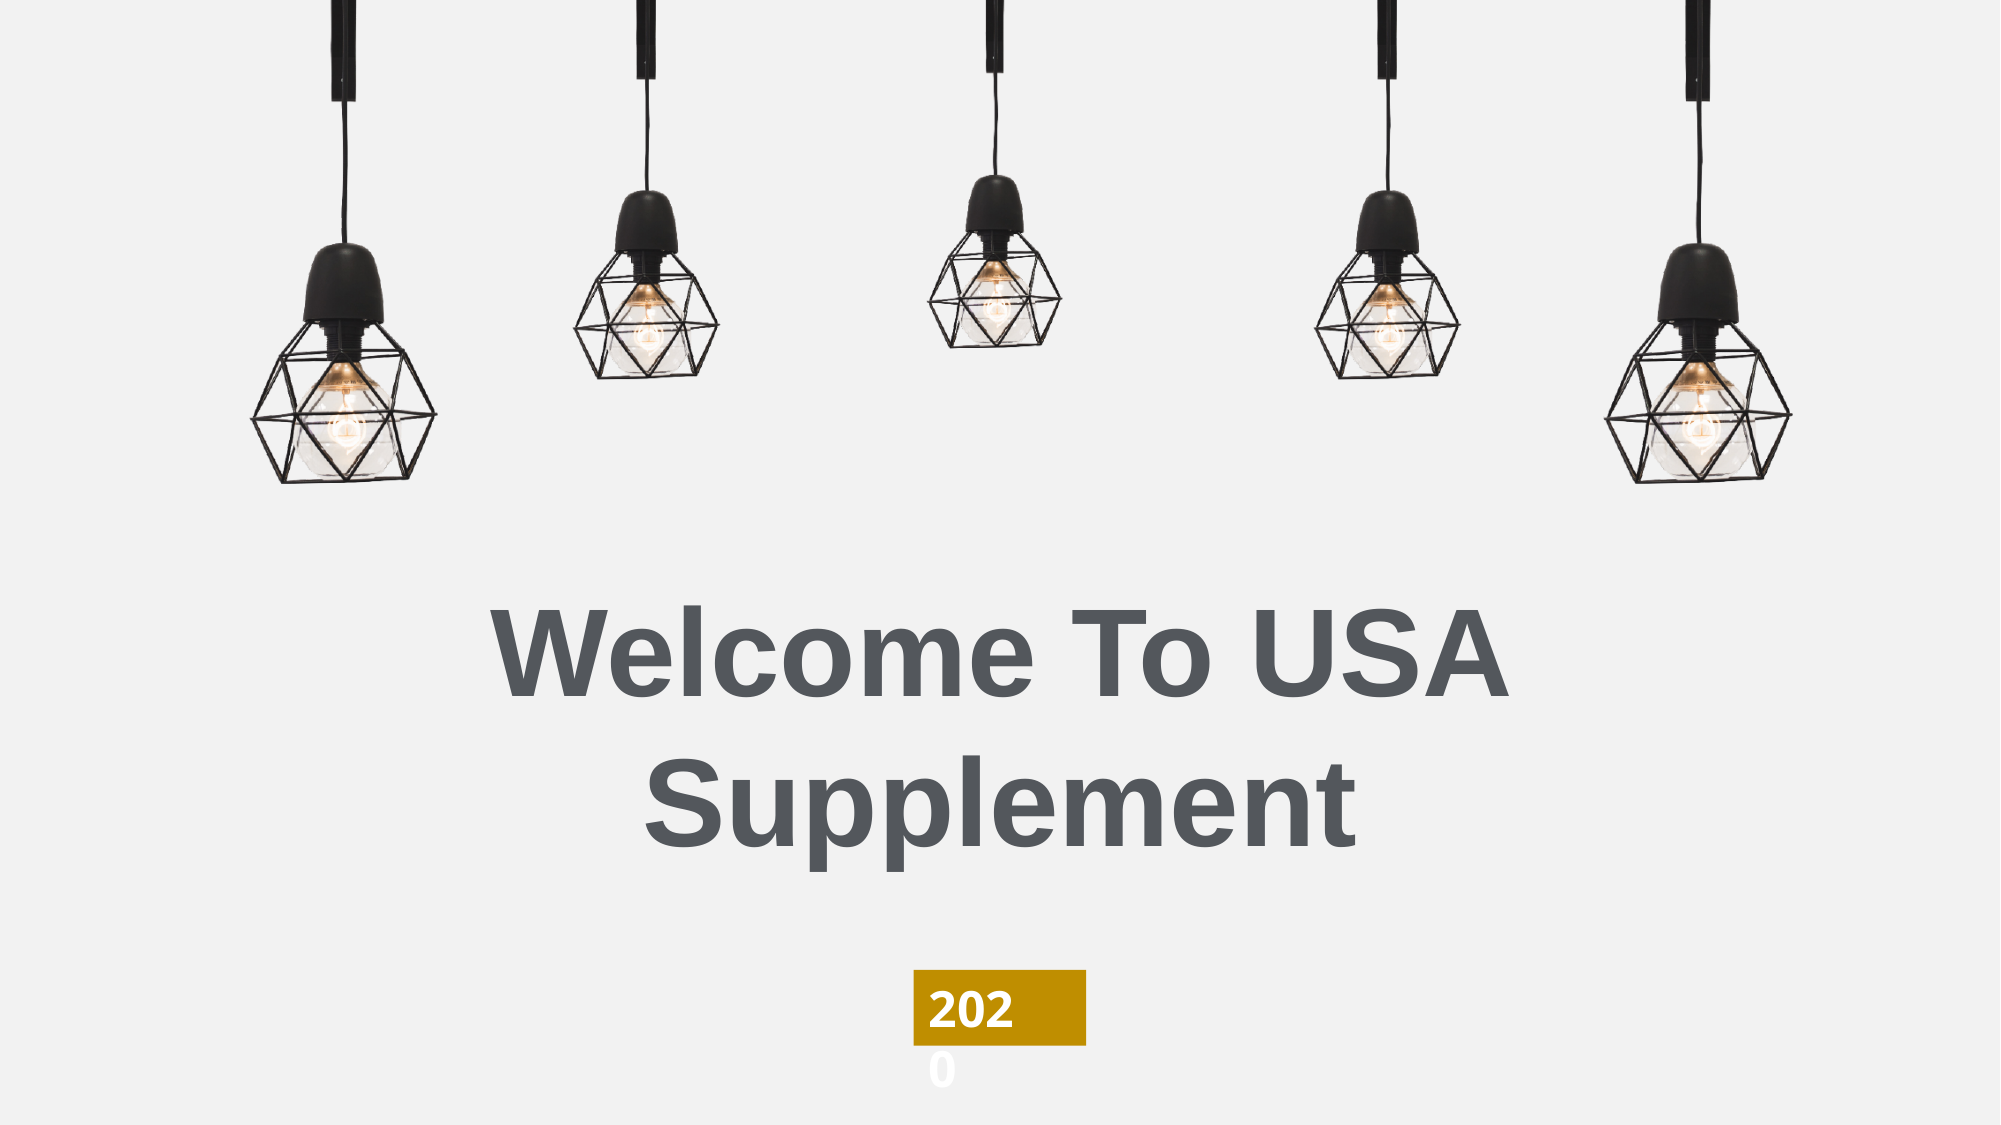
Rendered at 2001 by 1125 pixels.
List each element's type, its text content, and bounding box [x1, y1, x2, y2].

title Welcome To USA Supplement [396, 531, 1604, 911]
picture [1303, 0, 1480, 395]
text_box 2020 [913, 969, 1045, 1105]
picture [1590, 0, 1817, 504]
picture [917, 0, 1080, 363]
picture [562, 0, 739, 395]
picture [236, 0, 462, 504]
